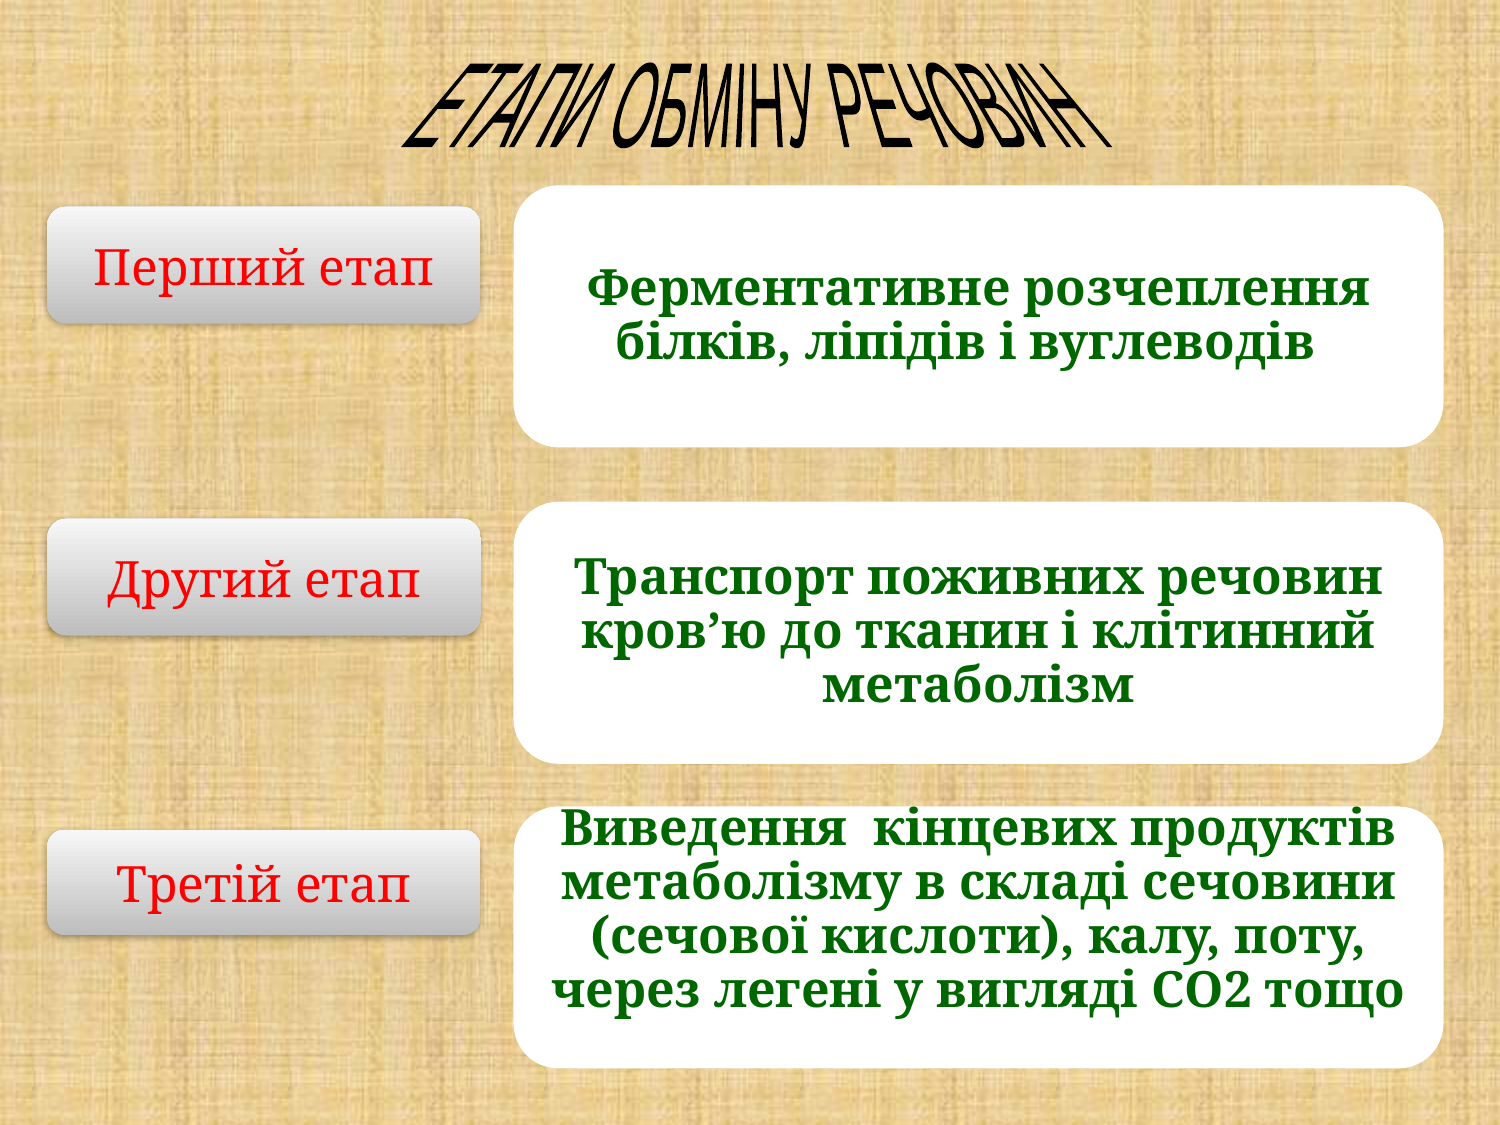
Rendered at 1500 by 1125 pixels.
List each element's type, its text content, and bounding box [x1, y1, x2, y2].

text_box Перший етап [47, 206, 481, 324]
text_box Транспорт поживних речовин кров’ю до тканин і клітинний метаболізм [513, 501, 1444, 764]
text_box Ферментативне розчеплення білків, ліпідів і вуглеводів [513, 185, 1444, 448]
text_box Третій етап [47, 829, 481, 936]
text_box Другий етап [47, 518, 481, 636]
text_box Виведення кінцевих продуктів метаболізму в складі сечовини (сечової кислоти), калу, поту, через легені у вигляді CO2 тощо [513, 806, 1444, 1069]
picture [0, 0, 1500, 1125]
